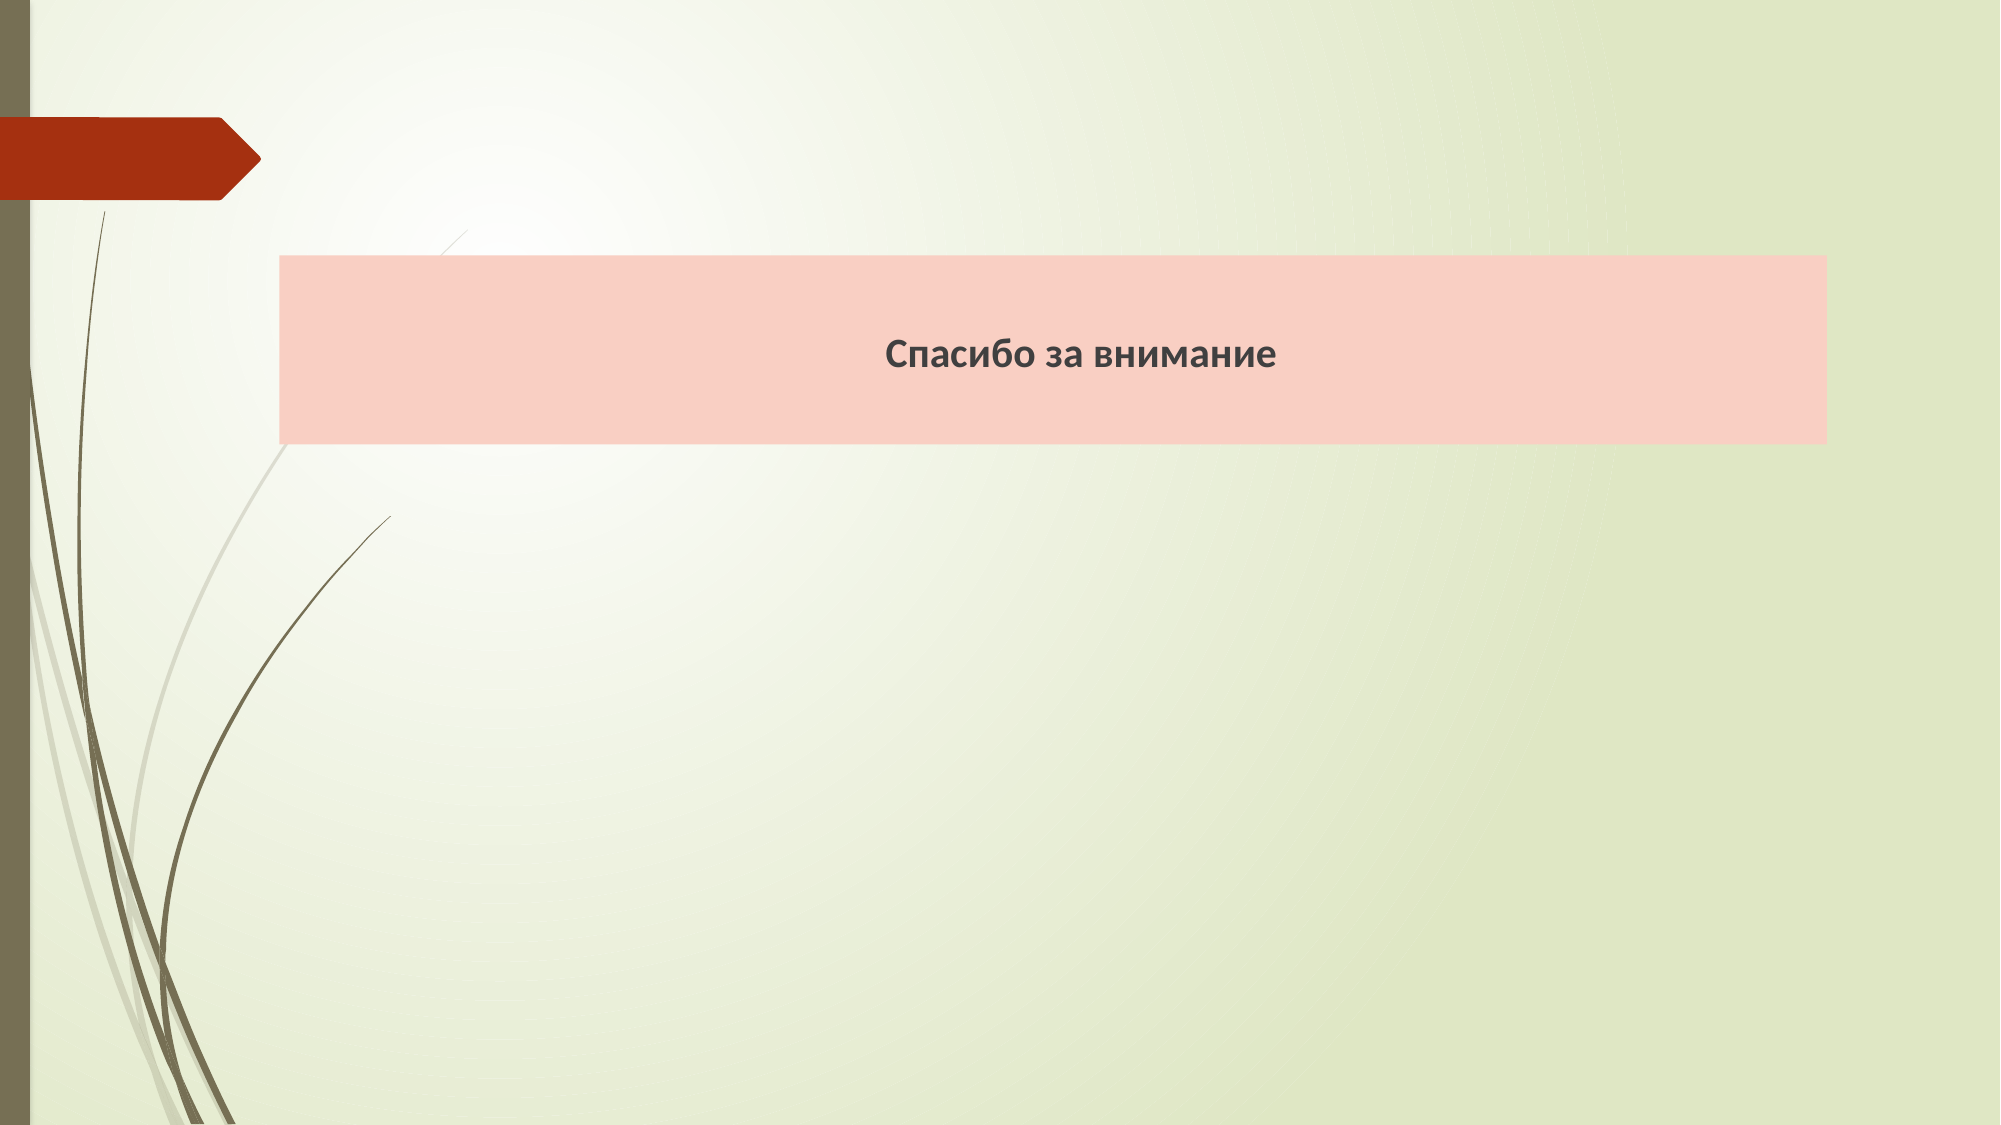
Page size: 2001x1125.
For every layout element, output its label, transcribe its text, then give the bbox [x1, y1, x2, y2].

subtitle Спасибо за внимание [279, 255, 1827, 445]
